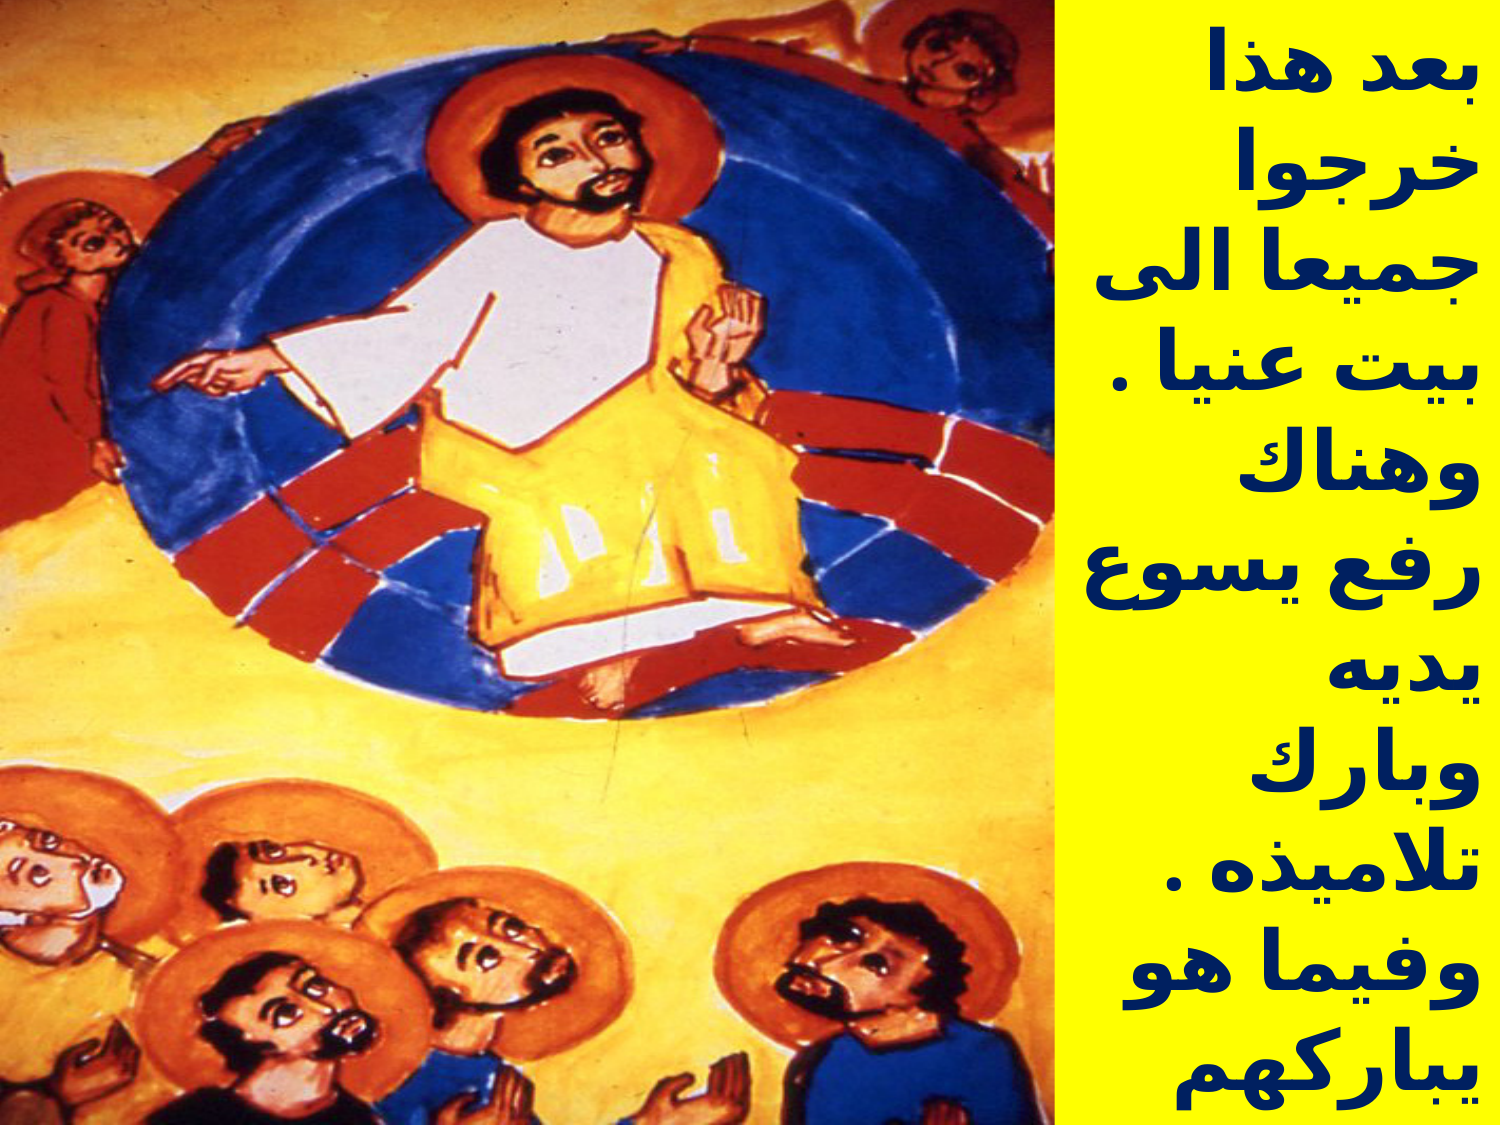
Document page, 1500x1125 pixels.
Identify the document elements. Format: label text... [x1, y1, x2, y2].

text_box بعد هذا خرجوا جميعا الى بيت عنيا . وهناك رفع يسوع يديه وبارك تلاميذه . وفيما هو يباركهم انفرد عنهم وصعد الى السماء وجلس عن يمين الآب . [1058, 0, 1500, 1125]
picture [0, 0, 1055, 1125]
